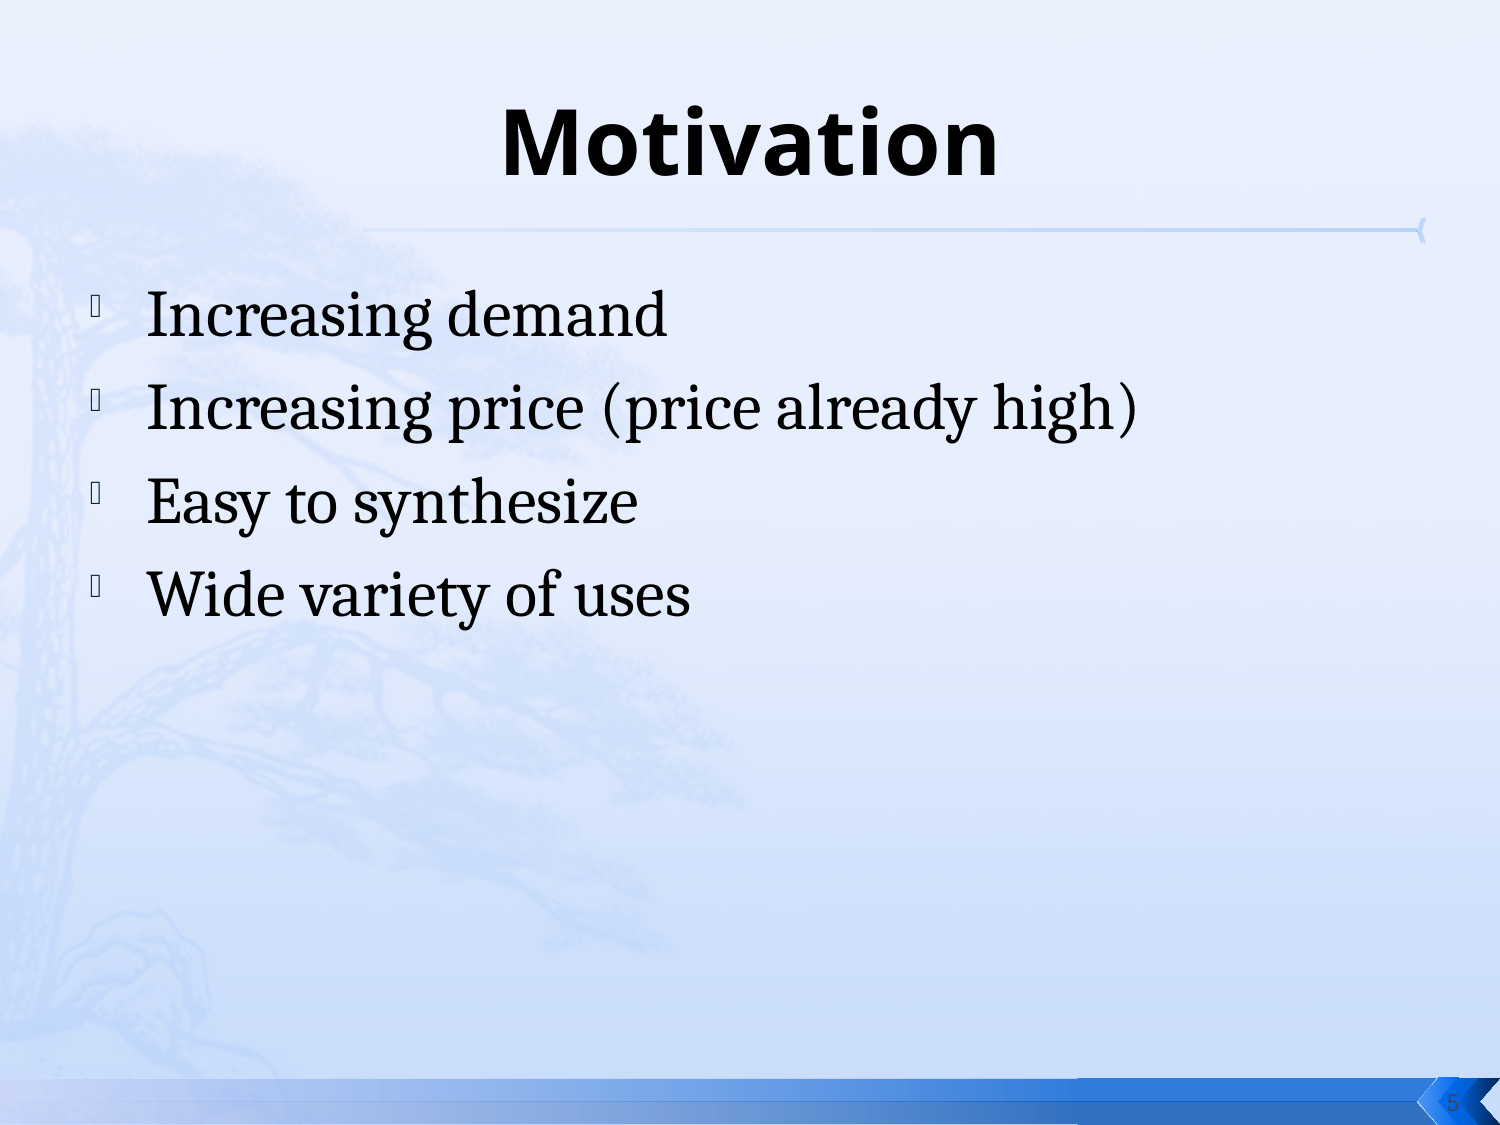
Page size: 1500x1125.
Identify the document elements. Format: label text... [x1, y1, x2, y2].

slide_number 5 [1406, 1077, 1500, 1125]
list Increasing demand Increasing price (price already high) Easy to synthesize Wide variety of uses [75, 262, 1425, 1005]
title Motivation [75, 45, 1425, 233]
